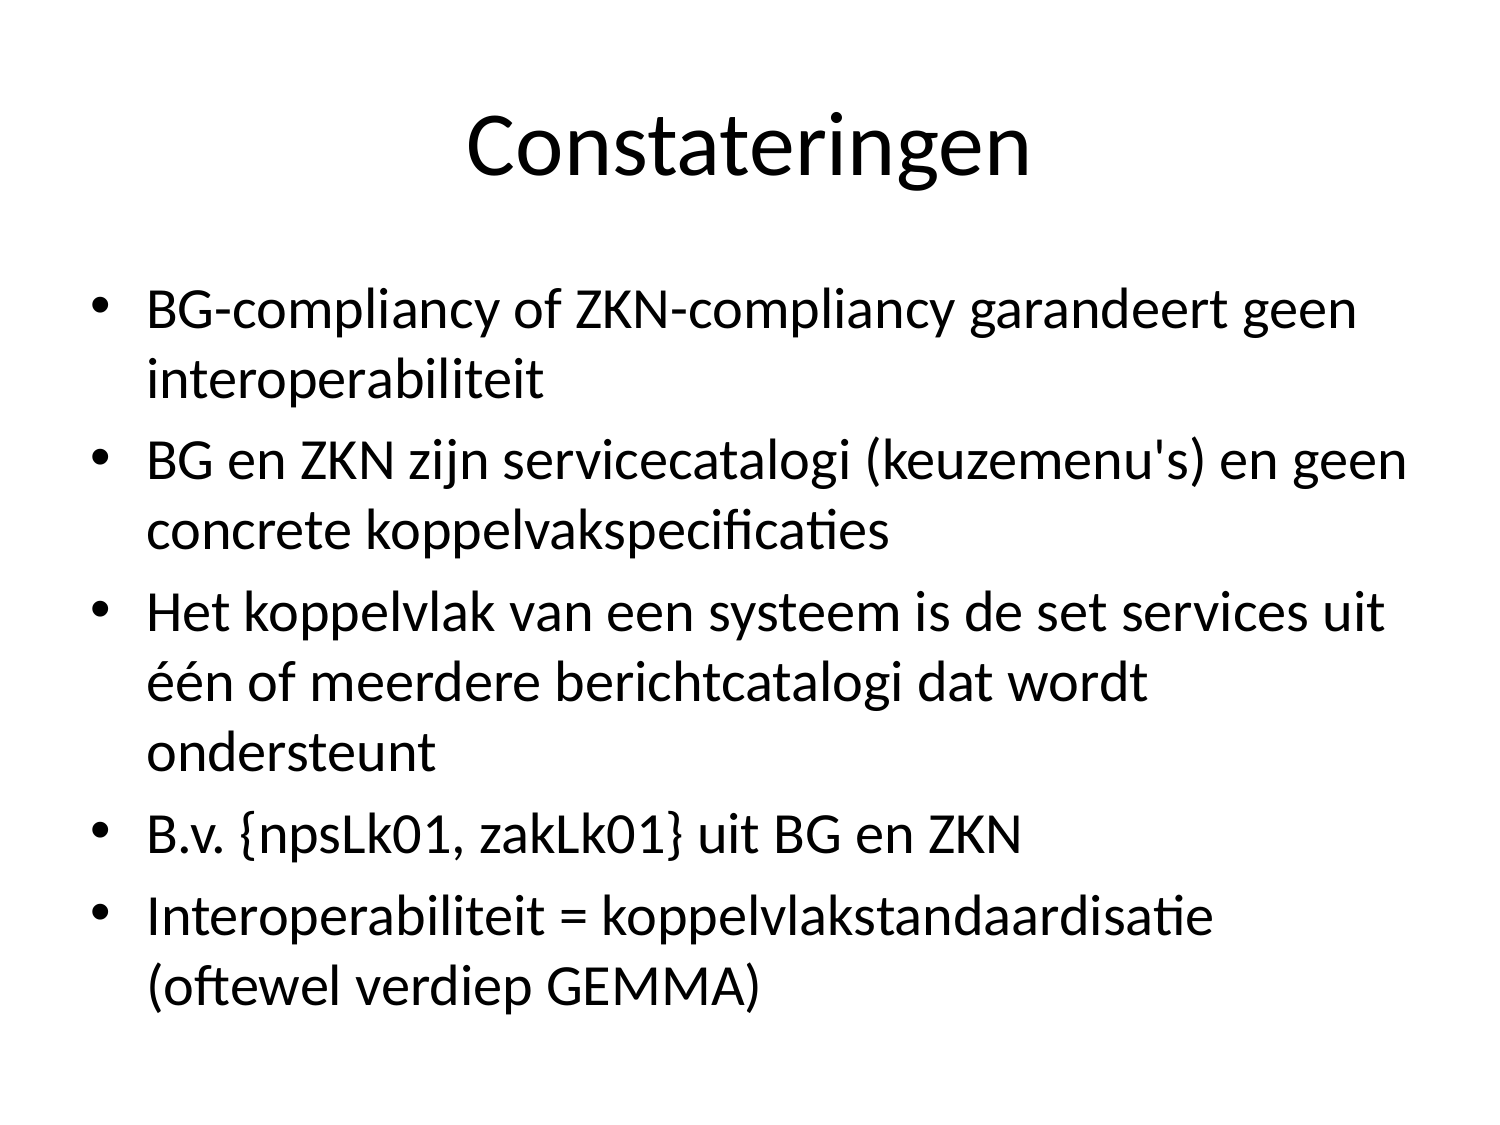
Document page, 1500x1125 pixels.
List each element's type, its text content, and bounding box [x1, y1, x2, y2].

list BG-compliancy of ZKN-compliancy garandeert geen interoperabiliteit BG en ZKN zijn servicecatalogi (keuzemenu's) en geen concrete koppelvakspecificaties Het koppelvlak van een systeem is de set services uit één of meerdere berichtcatalogi dat wordt ondersteunt B.v. {npsLk01, zakLk01} uit BG en ZKN Interoperabiliteit = koppelvlakstandaardisatie (oftewel verdiep GEMMA) [74, 262, 1426, 1006]
title Constateringen [74, 44, 1426, 233]
